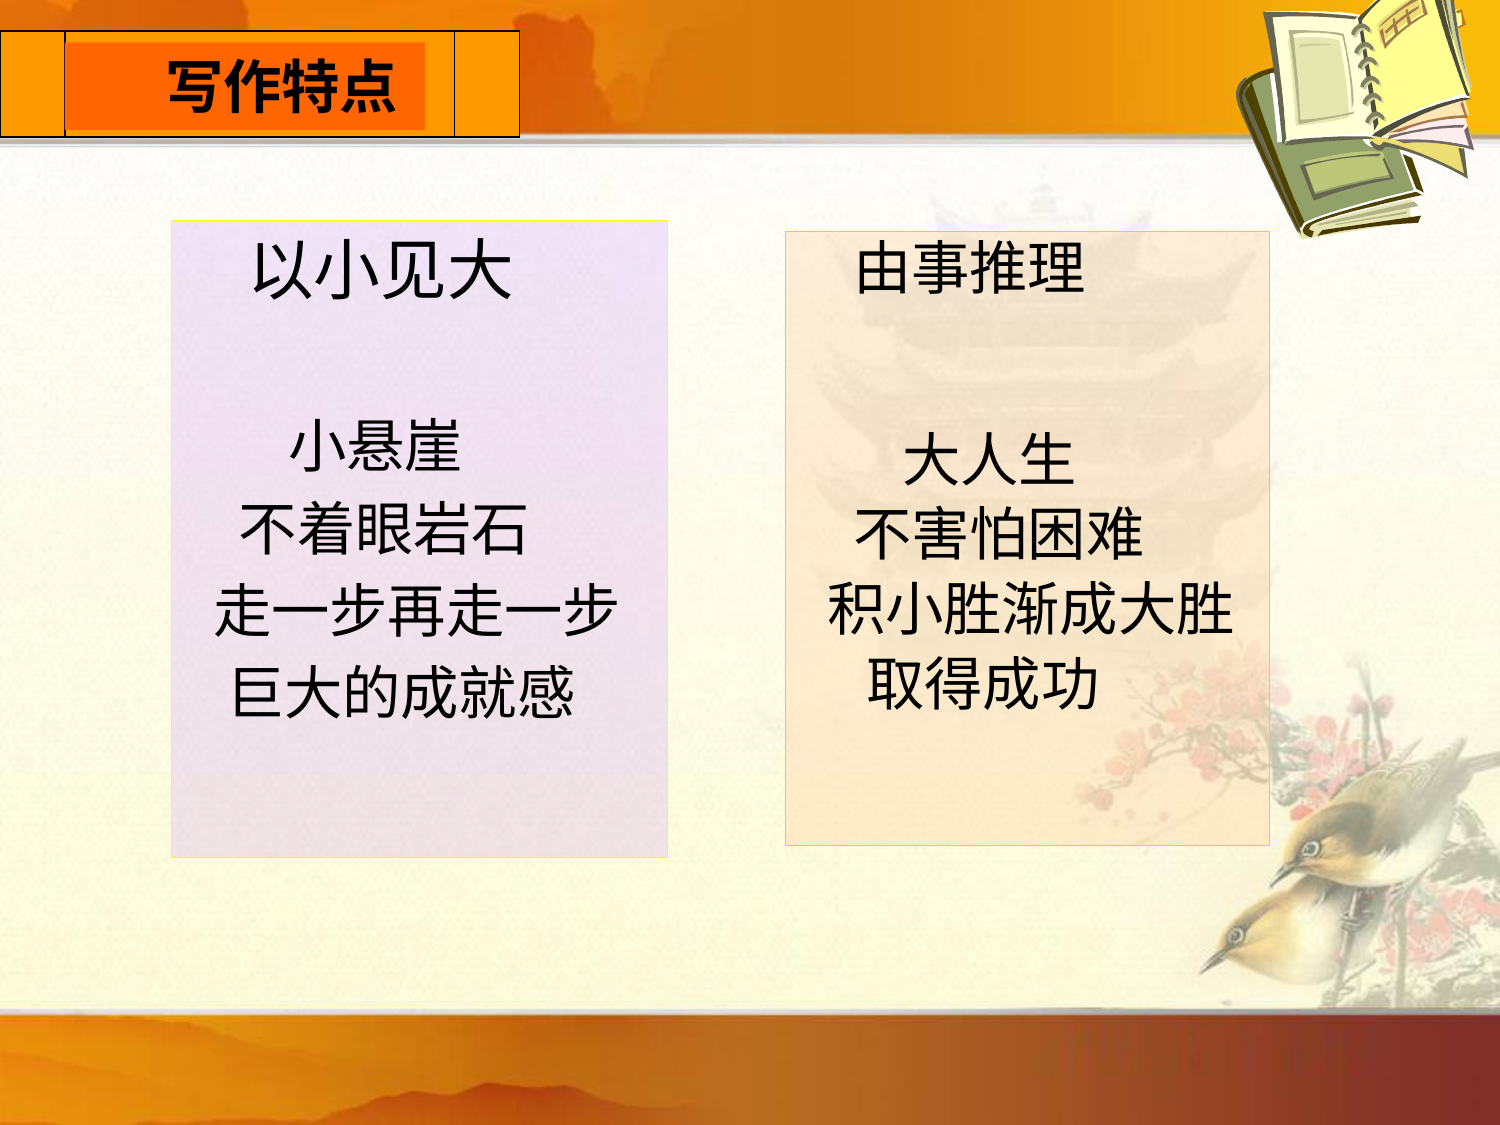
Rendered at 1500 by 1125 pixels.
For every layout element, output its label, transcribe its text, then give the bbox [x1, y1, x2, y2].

text_box 由事推理 大人生 不害怕困难 积小胜渐成大胜 取得成功 [785, 231, 1270, 846]
list 以小见大 小悬崖 不着眼岩石 走一步再走一步 巨大的成就感 [171, 220, 668, 858]
text_box 写作特点 [64, 42, 425, 128]
text_box 预习检查 [0, 31, 520, 138]
picture [0, 0, 1500, 1125]
